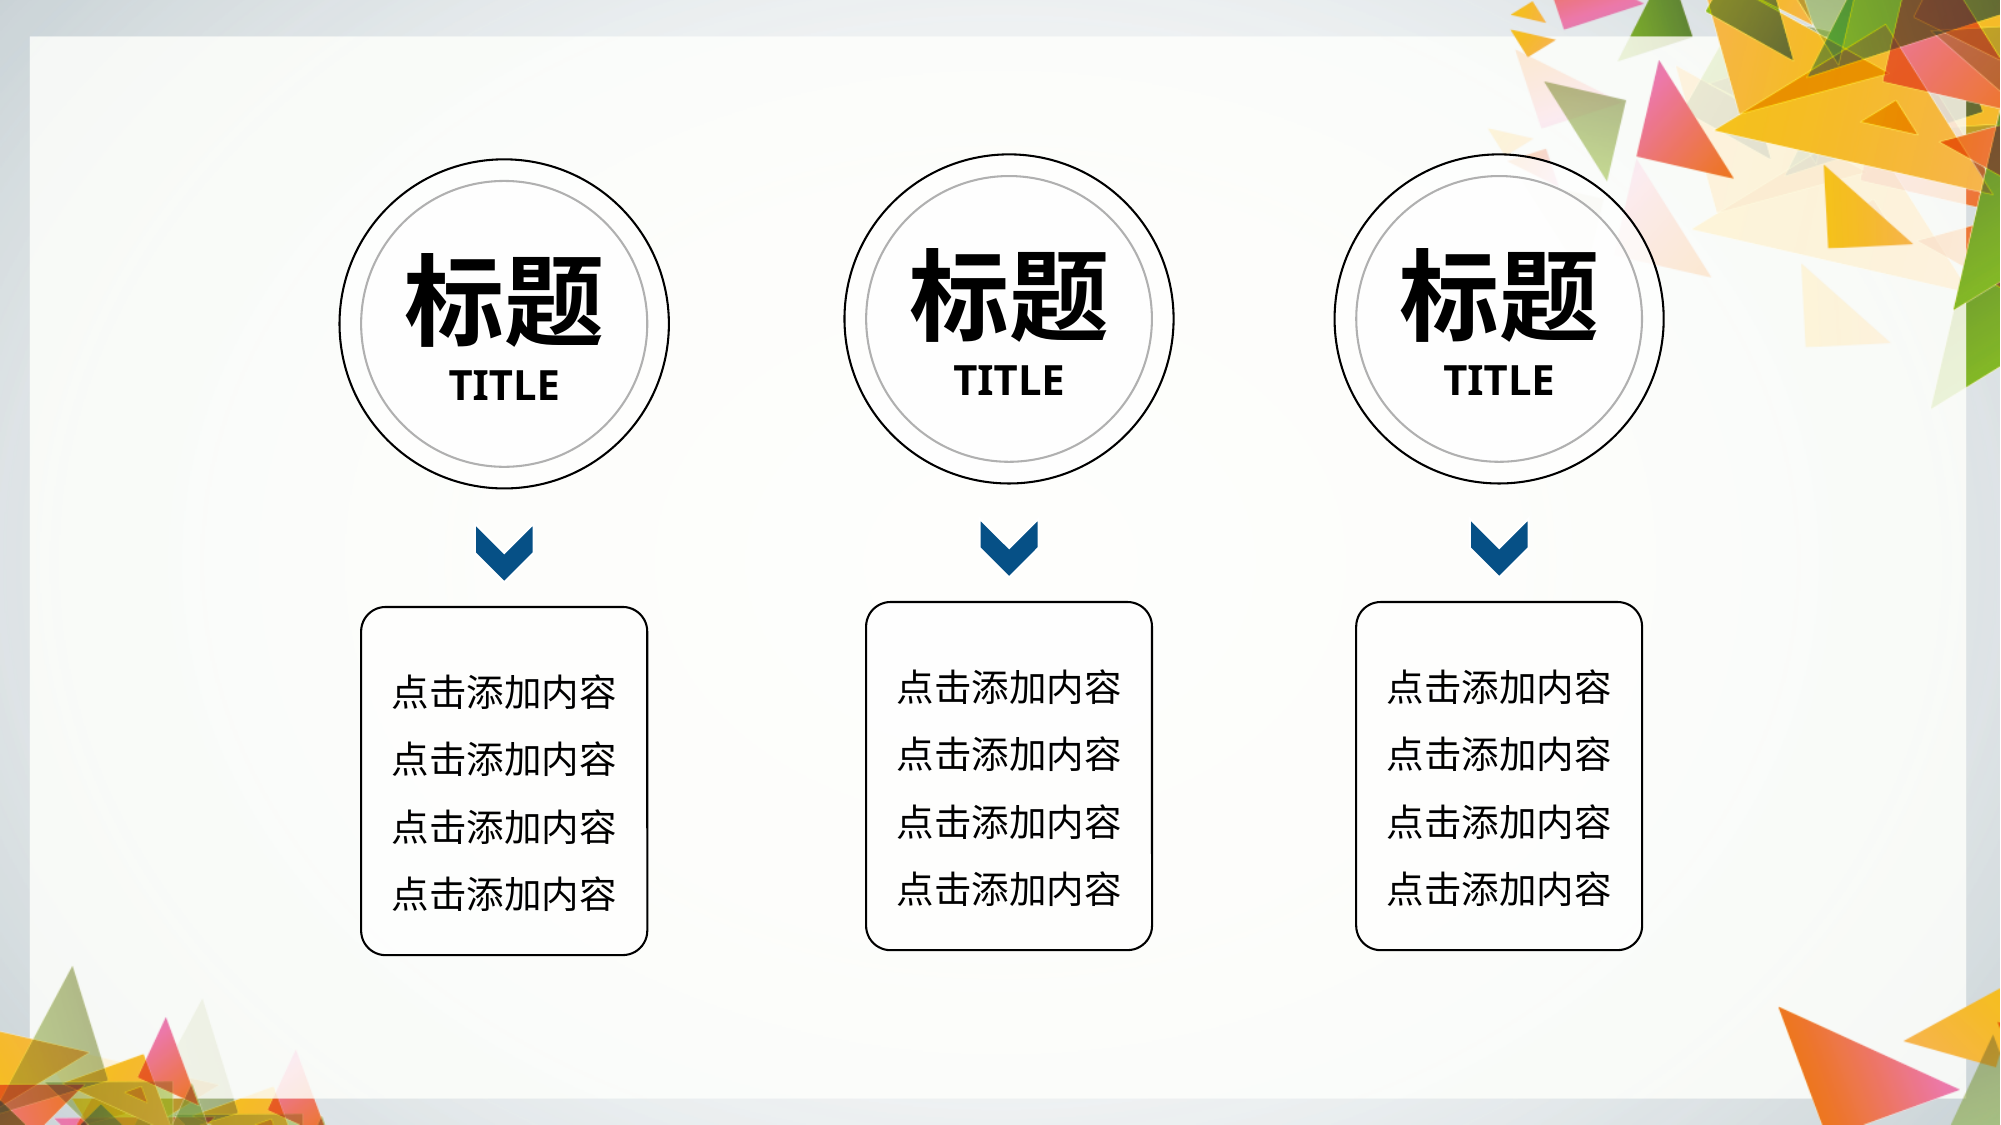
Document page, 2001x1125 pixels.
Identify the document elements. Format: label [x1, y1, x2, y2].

text_box [361, 606, 648, 956]
text_box [1356, 601, 1643, 951]
text_box [473, 520, 535, 584]
text_box [1334, 154, 1664, 484]
text_box [844, 154, 1174, 484]
text_box [866, 601, 1153, 951]
text_box [339, 159, 669, 489]
text_box [978, 516, 1040, 579]
picture [0, 0, 2000, 1125]
text_box [1468, 516, 1530, 579]
